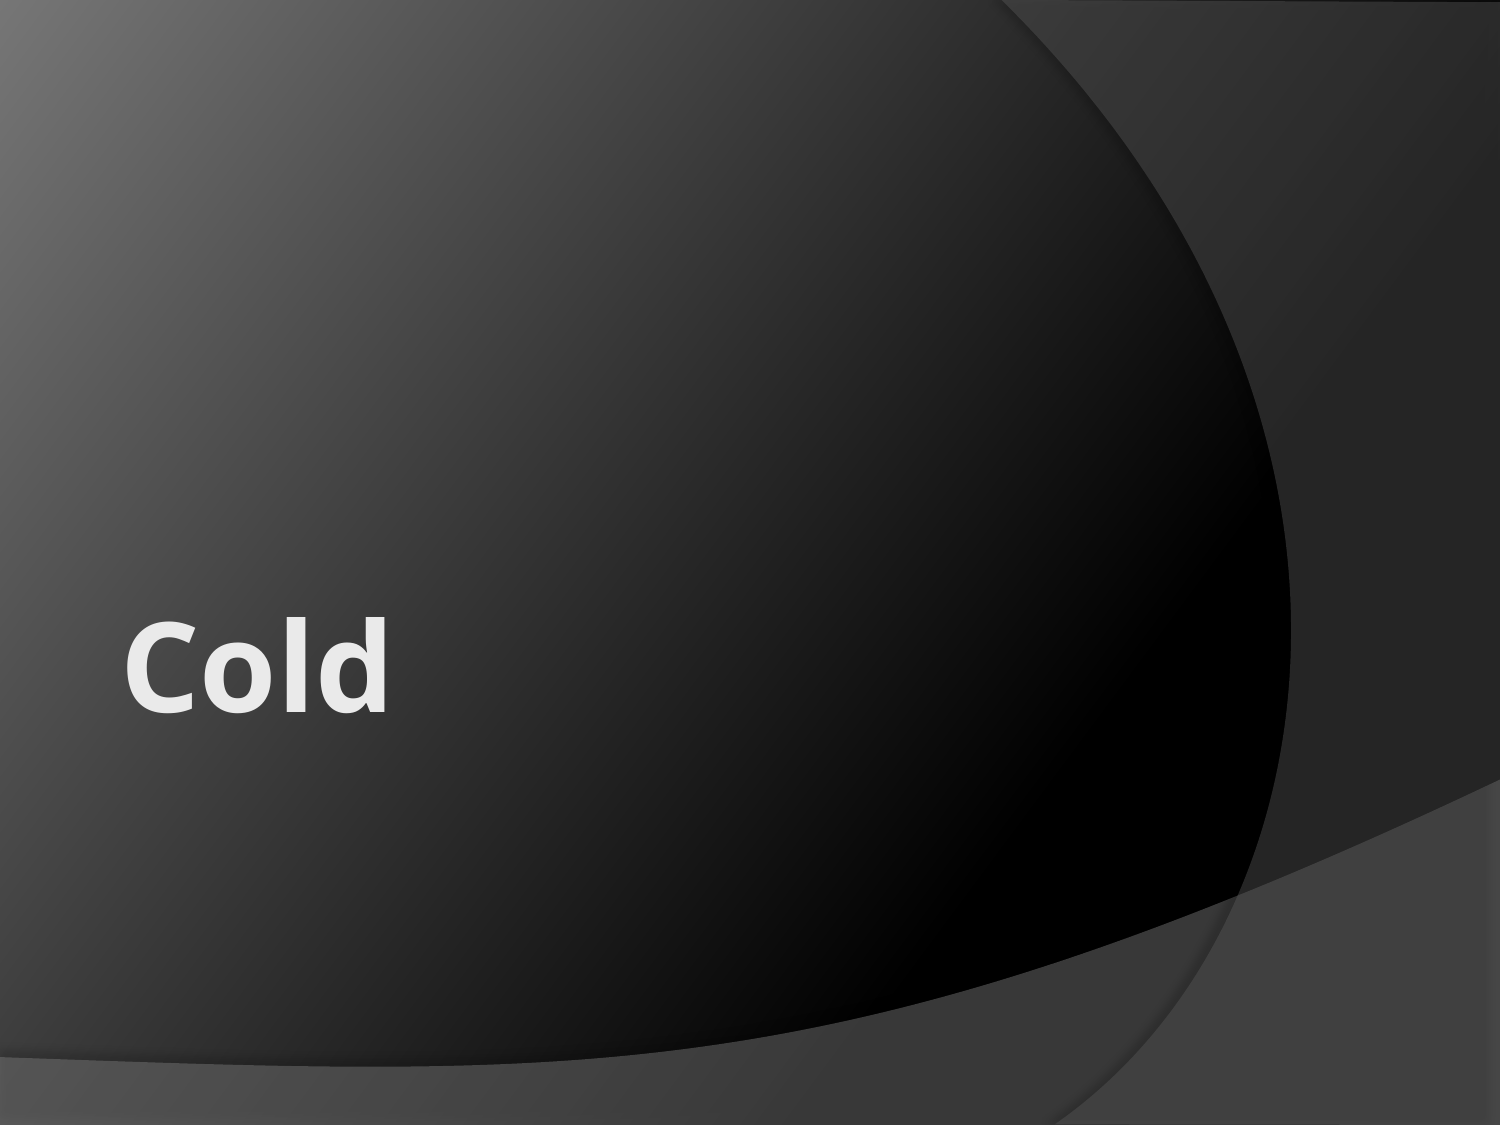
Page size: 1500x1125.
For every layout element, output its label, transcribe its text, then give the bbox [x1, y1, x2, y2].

title Cold [112, 587, 1200, 888]
